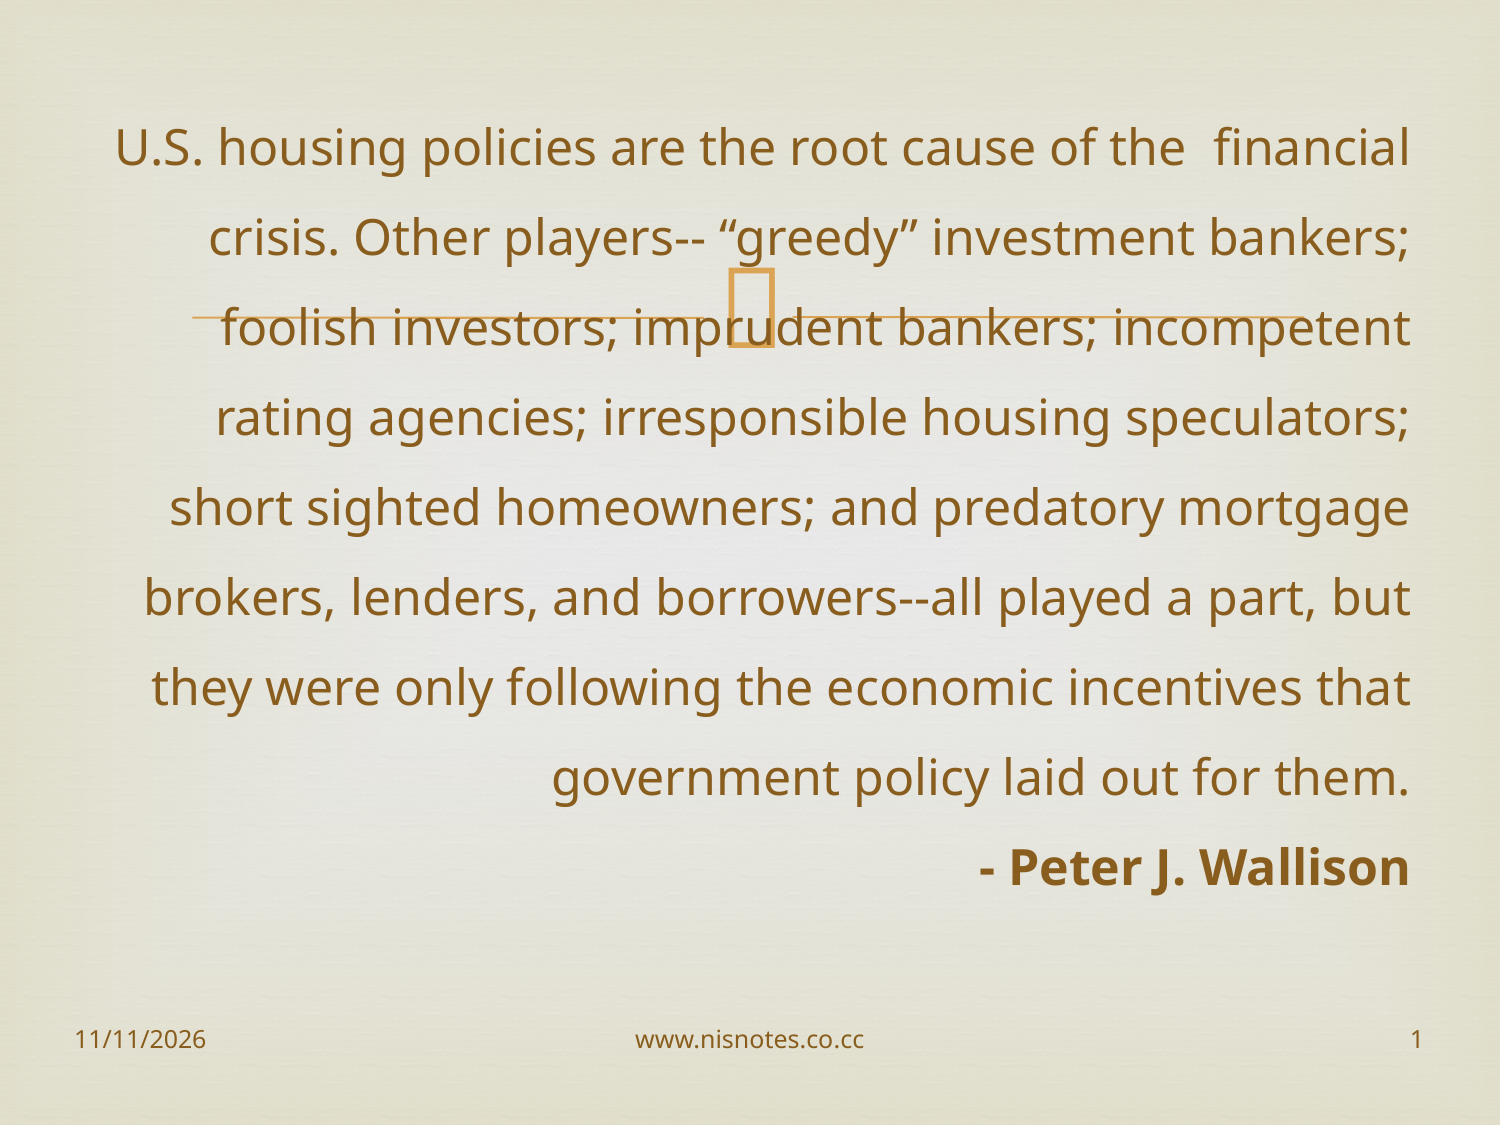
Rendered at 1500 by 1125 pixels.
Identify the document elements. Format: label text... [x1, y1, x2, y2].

slide_number 1 [1089, 1010, 1440, 1071]
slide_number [59, 1010, 410, 1071]
title U.S. housing policies are the root cause of the financial crisis. Other players-- “greedy” investment bankers; foolish investors; imprudent bankers; incompetent rating agencies; irresponsible housing speculators; short sighted homeowners; and predatory mortgage brokers, lenders, and borrowers--all played a part, but they were only following the economic incentives that government policy laid out for them. - Peter J. Wallison [76, 397, 1427, 585]
footer www.nisnotes.co.cc [512, 1010, 988, 1071]
